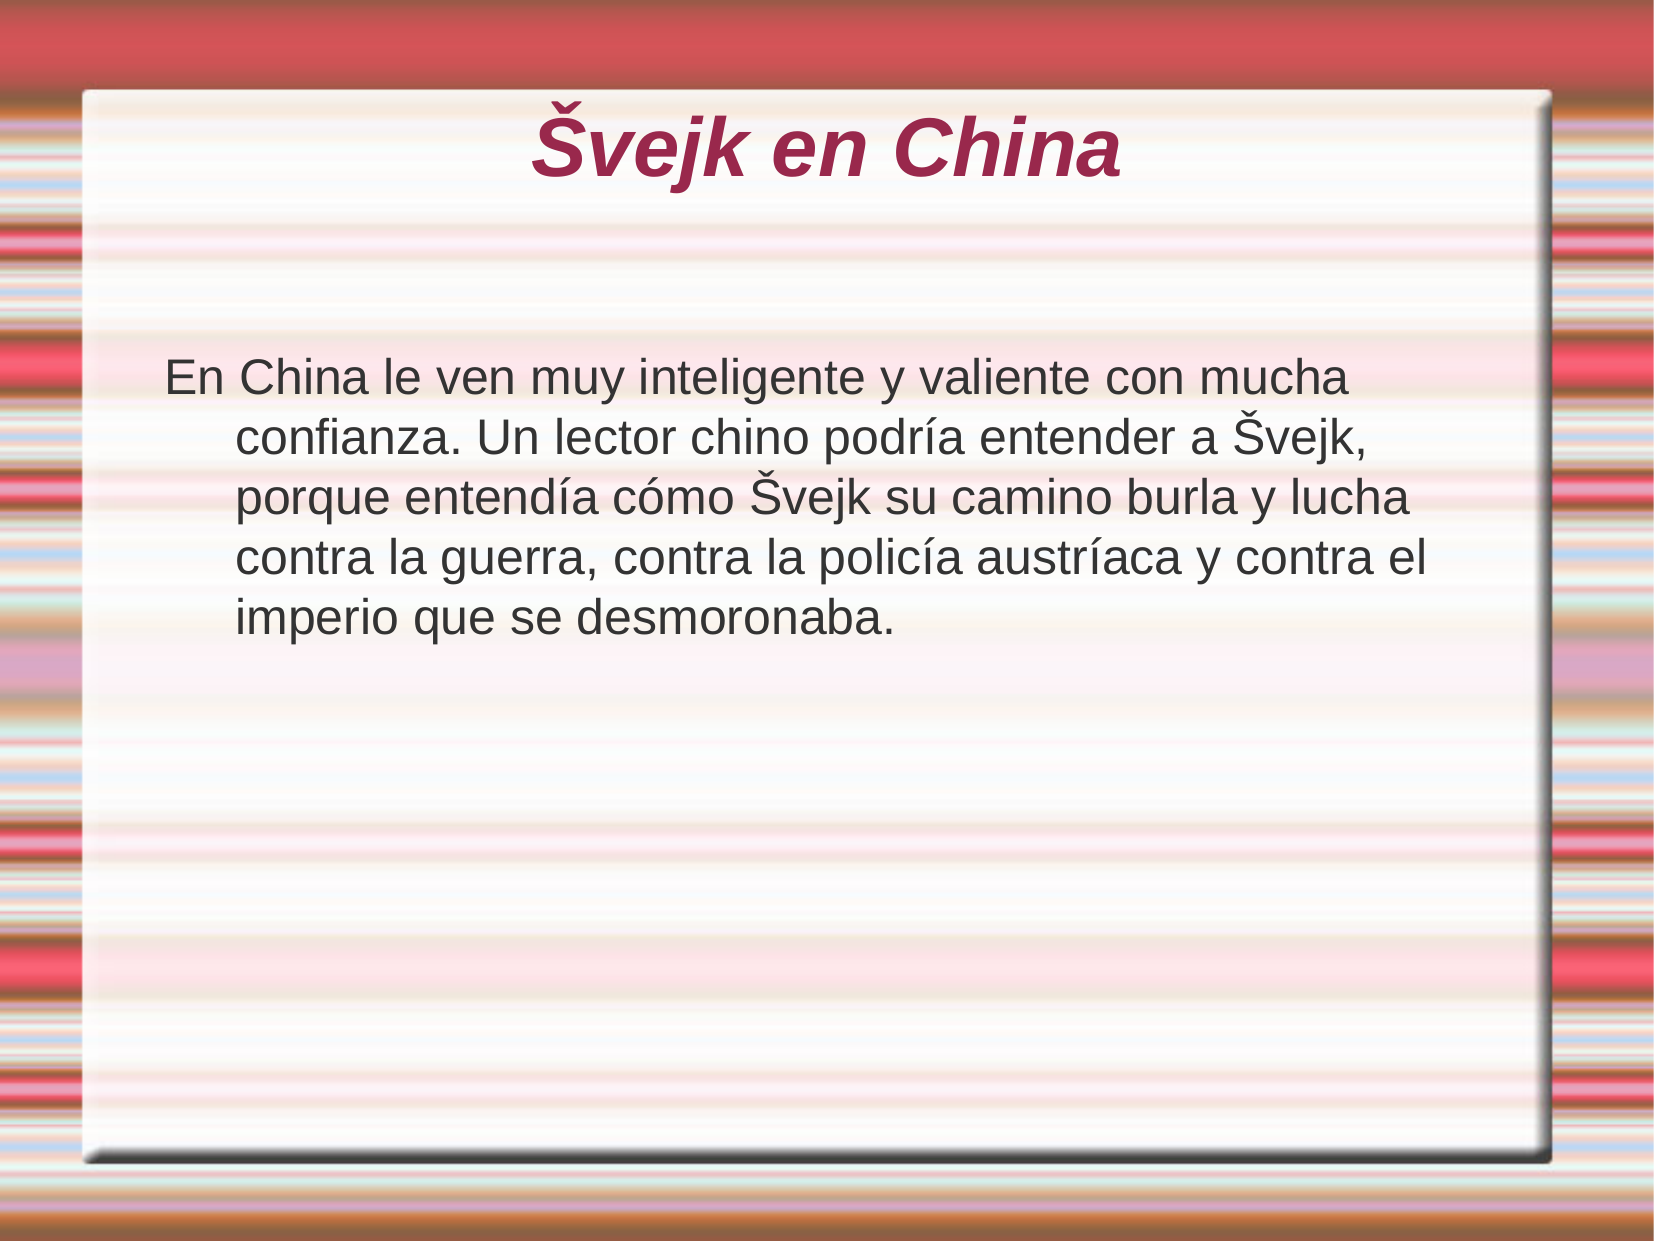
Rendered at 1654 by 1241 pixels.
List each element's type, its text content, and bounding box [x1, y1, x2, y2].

title Švejk en China [121, 39, 1534, 247]
list En China le ven muy inteligente y valiente con mucha confianza. Un lector chino podría entender a Švejk, porque entendía cómo Švejk su camino burla y lucha contra la guerra, contra la policía austríaca y contra el imperio que se desmoronaba. [152, 344, 1534, 1127]
picture [0, 0, 1654, 1241]
